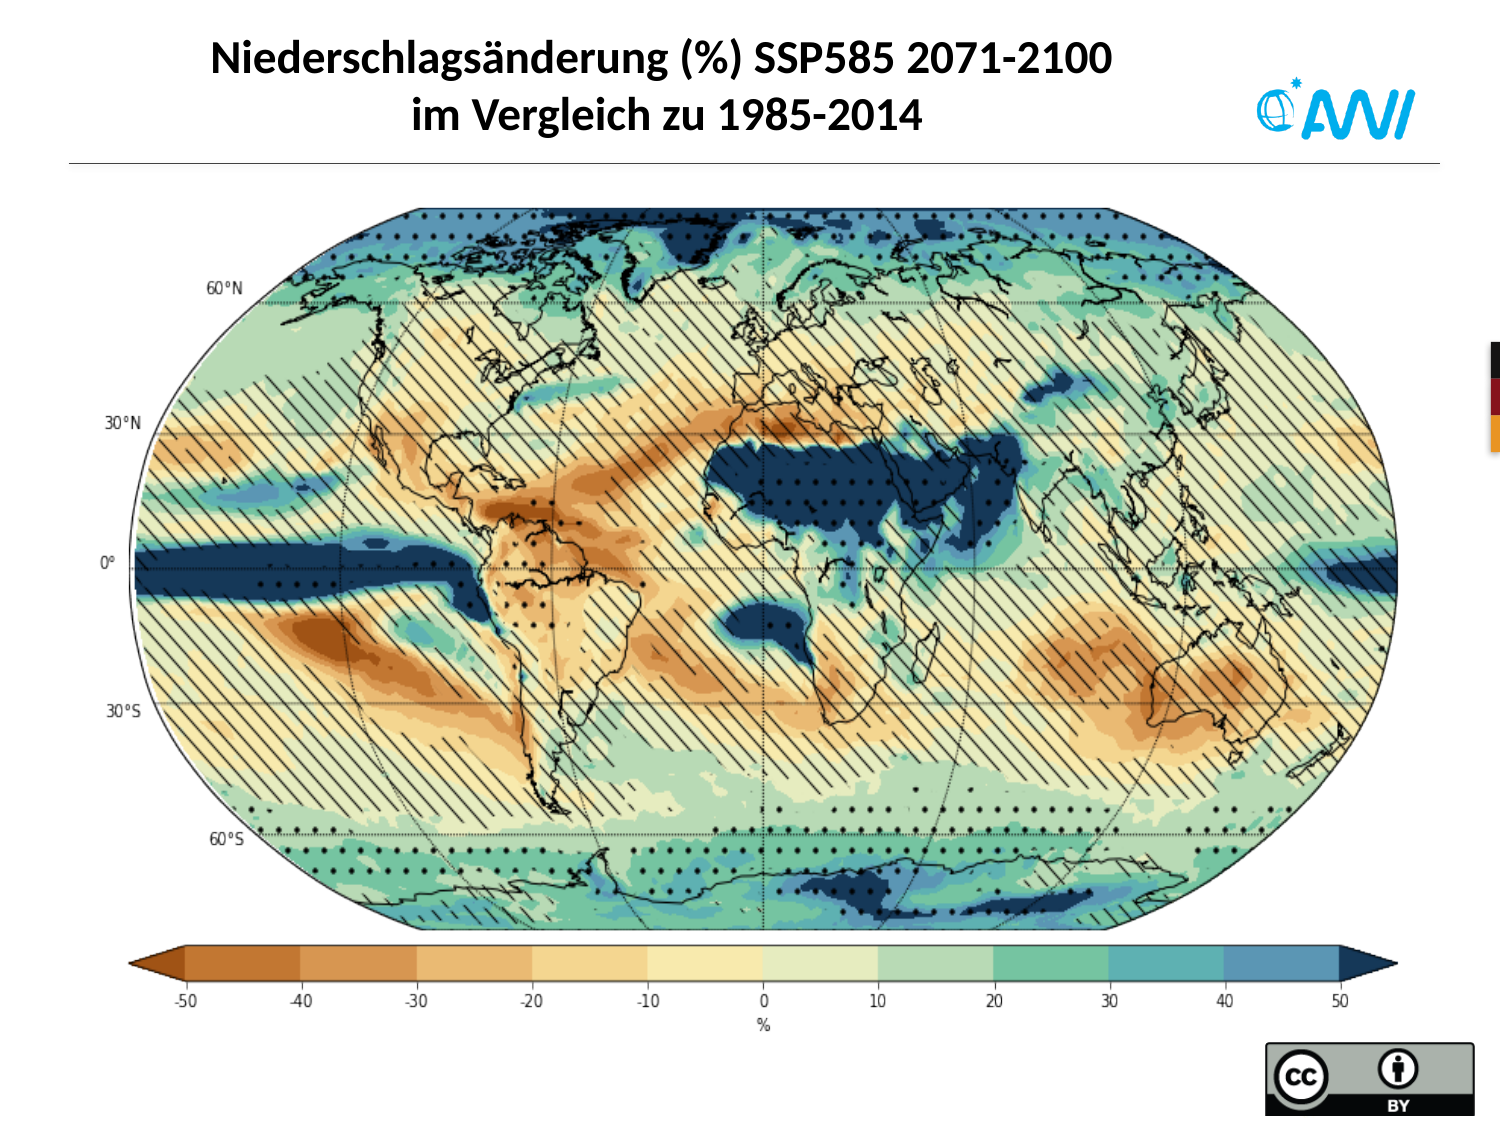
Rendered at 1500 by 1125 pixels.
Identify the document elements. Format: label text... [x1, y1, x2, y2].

picture [1265, 1042, 1475, 1118]
picture [88, 195, 1409, 1047]
picture [1329, 68, 1427, 149]
text_box [53, 172, 1471, 1104]
text_box Niederschlagsänderung (%) SSP585 2071-2100 im Vergleich zu 1985-2014 [5, 19, 1329, 149]
